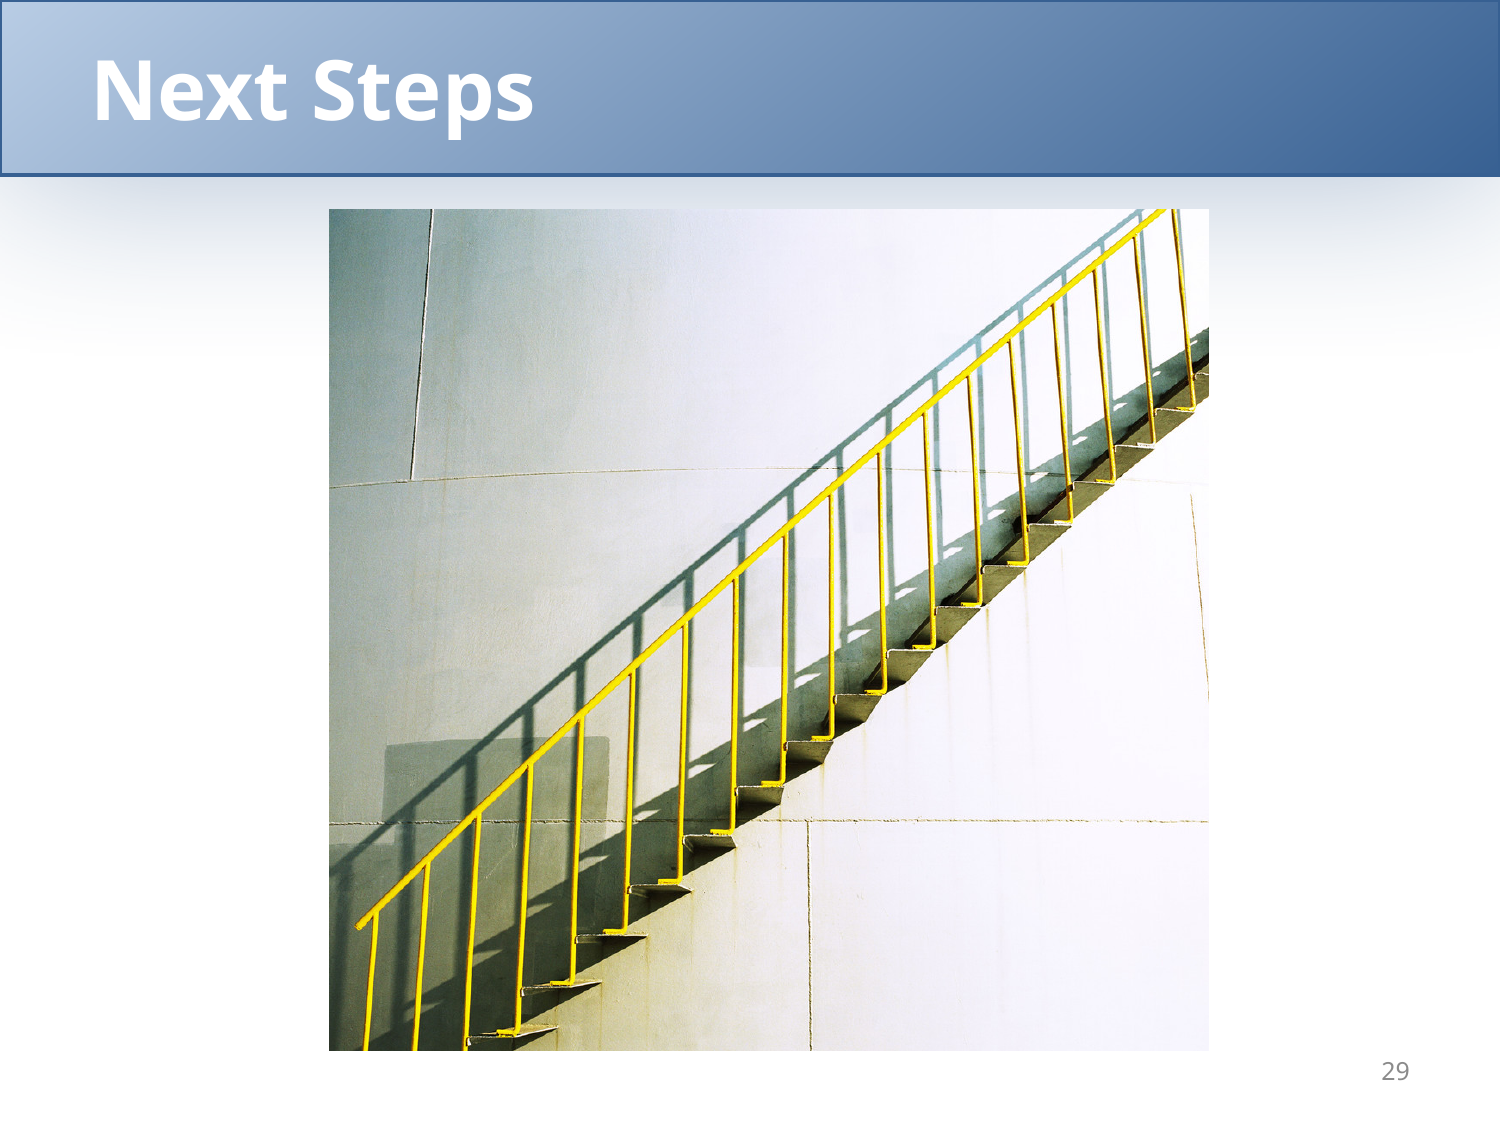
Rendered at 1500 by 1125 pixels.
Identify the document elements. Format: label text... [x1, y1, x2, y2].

slide_number 29 [1074, 1042, 1425, 1103]
picture [328, 209, 1209, 1052]
title Next Steps [75, 0, 1350, 175]
list [29, 206, 1473, 1088]
